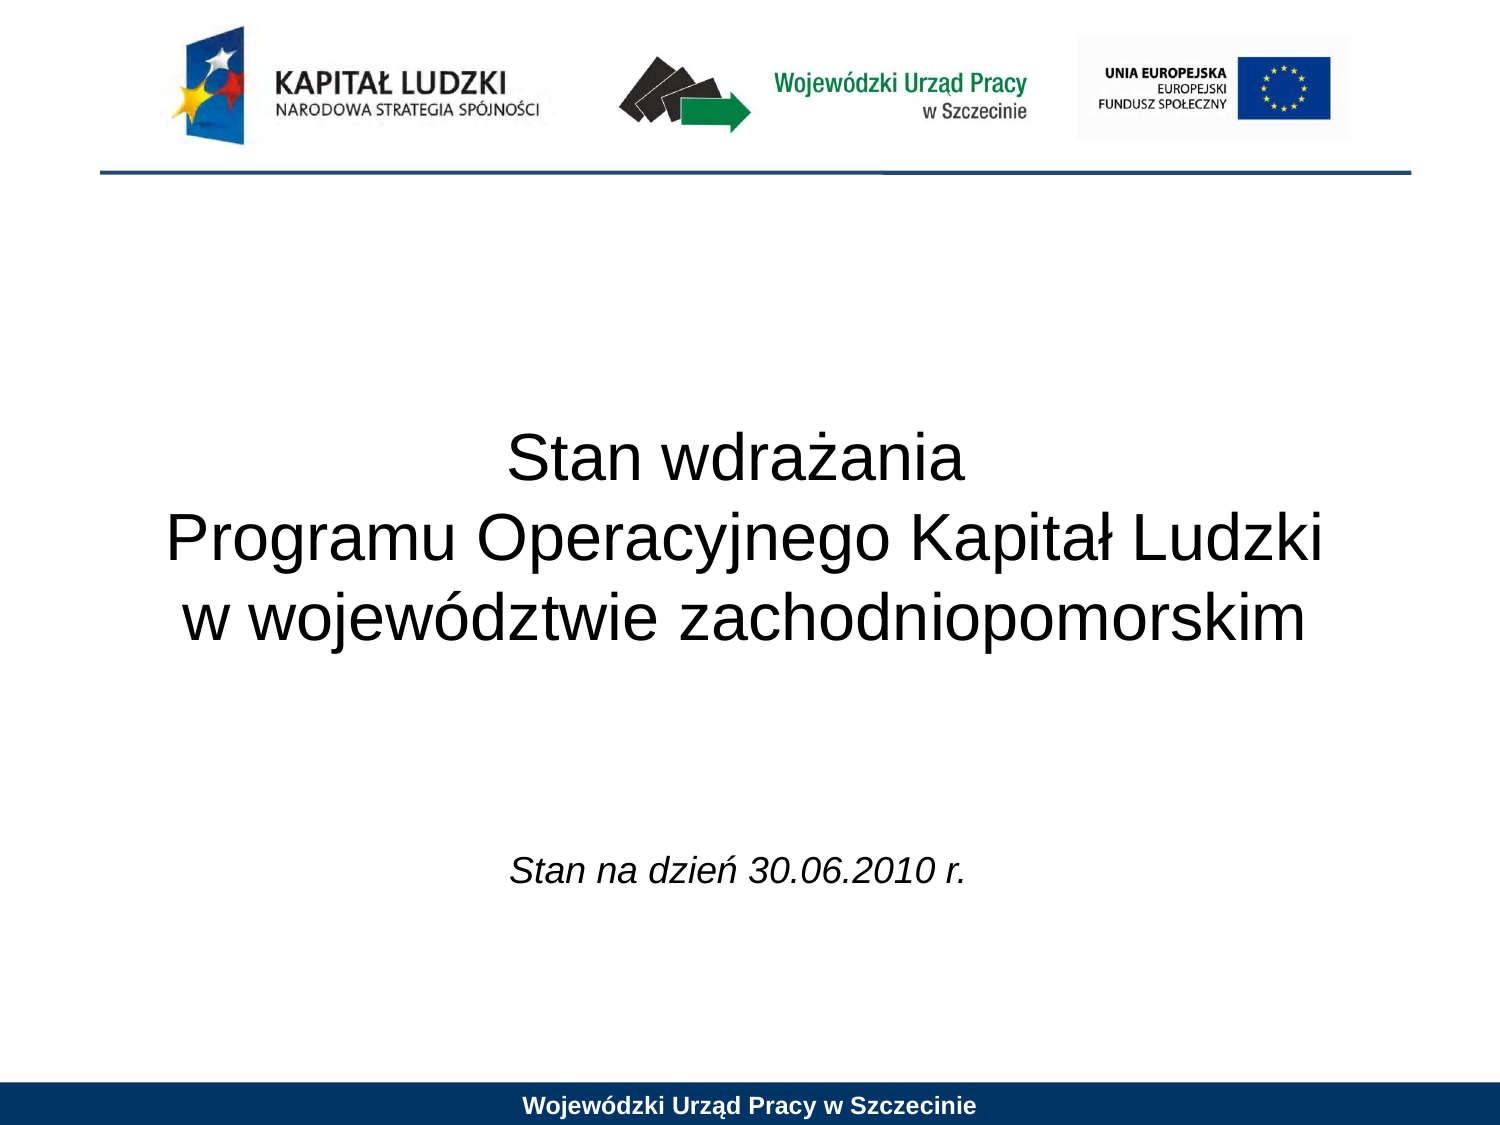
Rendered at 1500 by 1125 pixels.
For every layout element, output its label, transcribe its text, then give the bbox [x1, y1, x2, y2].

picture [159, 24, 1353, 149]
text_box Stan wdrażania Programu Operacyjnego Kapitał Ludzki w województwie zachodniopomorskim Stan na dzień 30.06.2010 r. [70, 316, 1421, 902]
